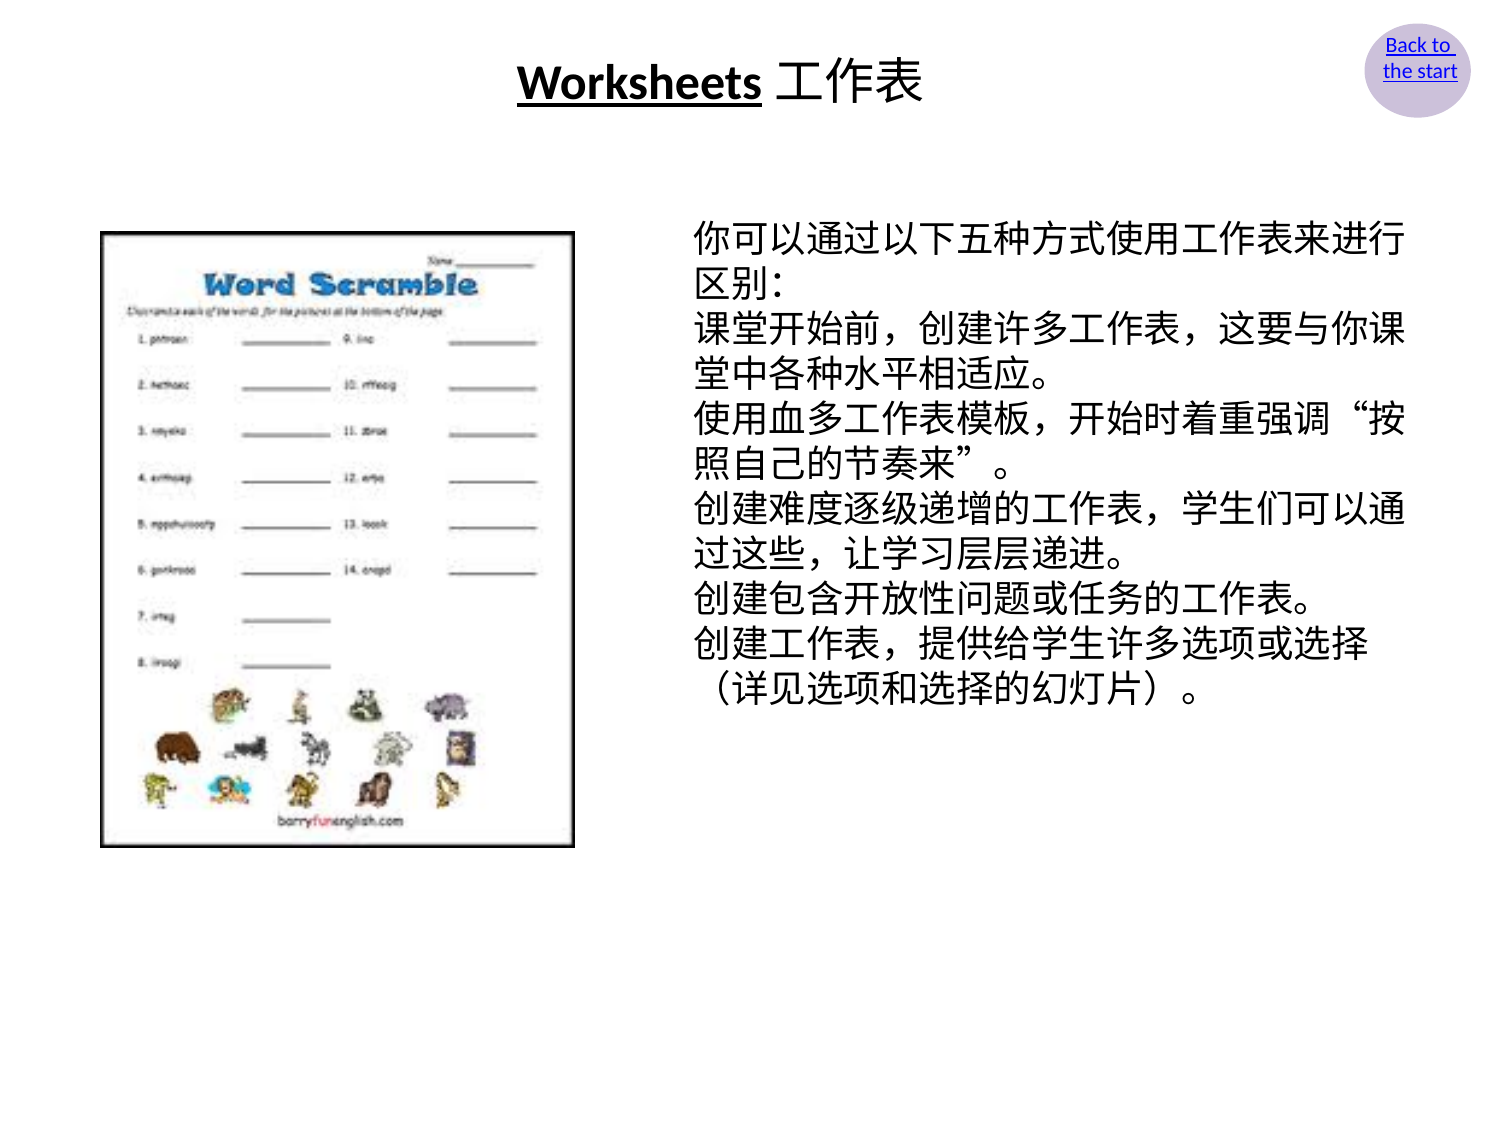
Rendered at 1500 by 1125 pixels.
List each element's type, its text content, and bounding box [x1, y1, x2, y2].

picture [100, 231, 575, 848]
text_box Worksheets工作表 [218, 42, 1223, 118]
text_box Back to the start [1359, 23, 1483, 91]
text_box 你可以通过以下五种方式使用工作表来进行区别： 课堂开始前，创建许多工作表，这要与你课堂中各种水平相适应。 使用血多工作表模板，开始时着重强调“按照自己的节奏来”。 创建难度逐级递增的工作表，学生们可以通过这些，让学习层层递进。 创建包含开放性问题或任务的工作表。 创建工作表，提供给学生许多选项或选择（详见选项和选择的幻灯片）。 [679, 208, 1433, 718]
text_box [1367, 91, 1468, 120]
